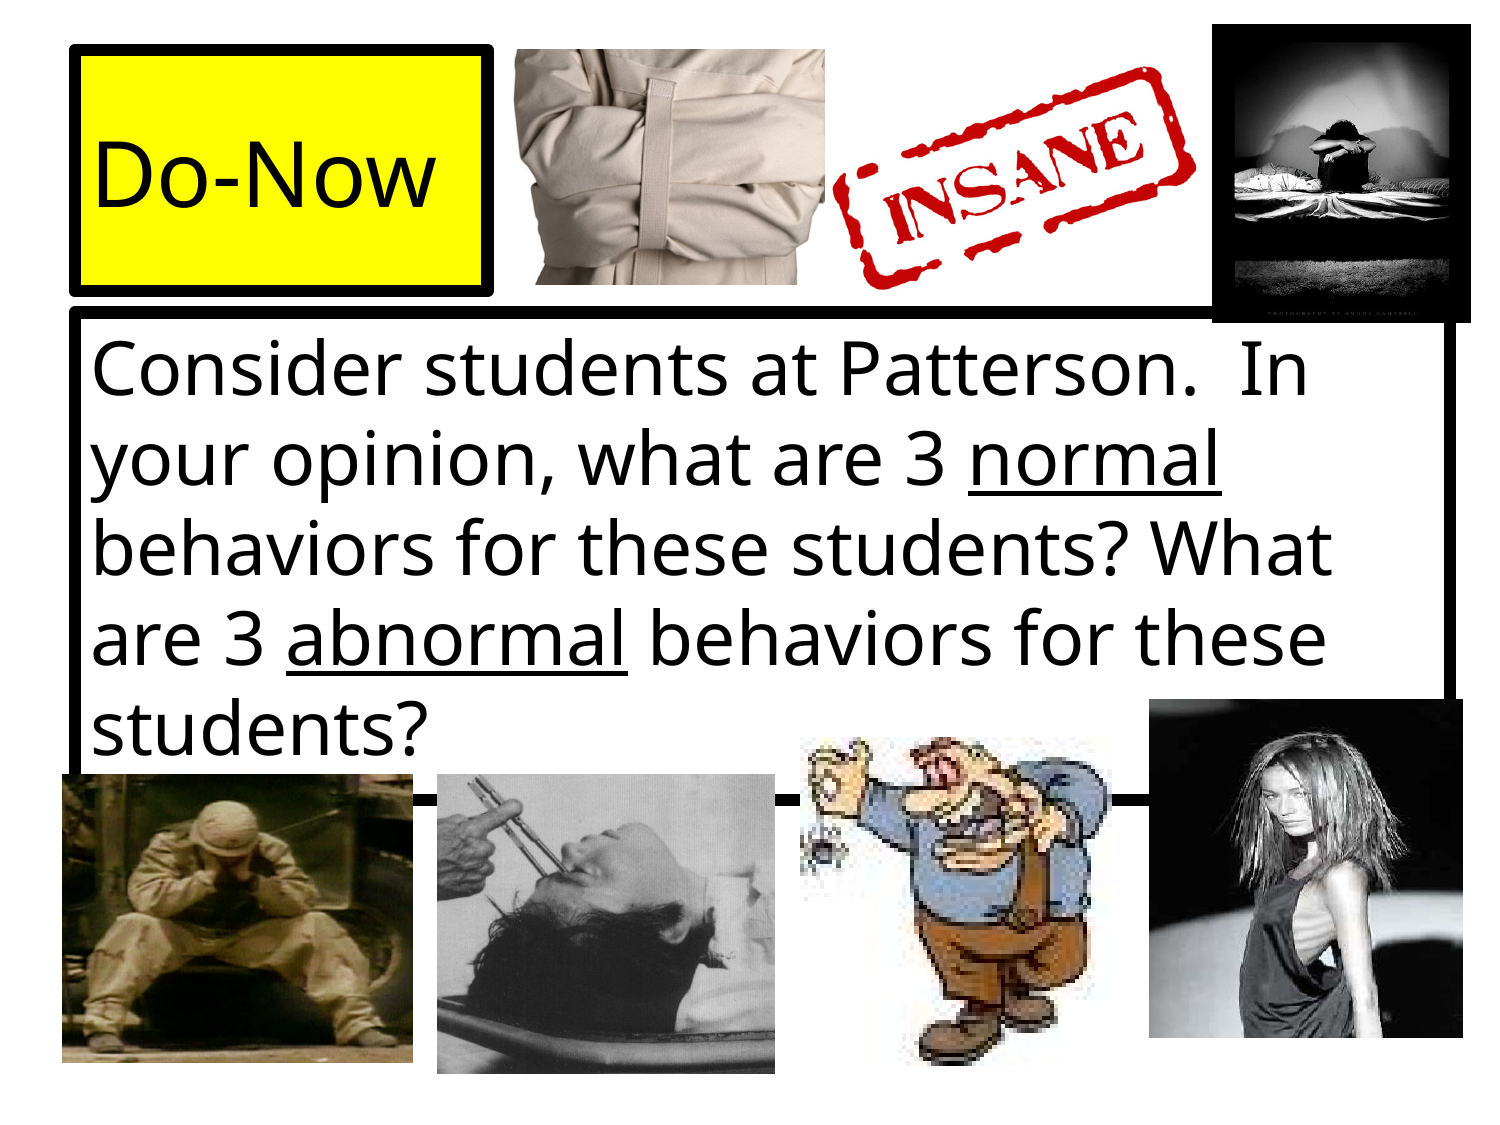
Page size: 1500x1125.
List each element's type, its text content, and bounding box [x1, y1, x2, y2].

picture [1212, 24, 1471, 324]
picture [512, 49, 1201, 299]
picture [62, 774, 413, 1063]
picture [437, 774, 776, 1075]
title Do-Now [75, 50, 488, 292]
picture [1149, 699, 1463, 1038]
picture [799, 737, 1112, 1066]
subtitle Consider students at Patterson. In your opinion, what are 3 normal behaviors for these students? What are 3 abnormal behaviors for these students? [75, 312, 1450, 800]
